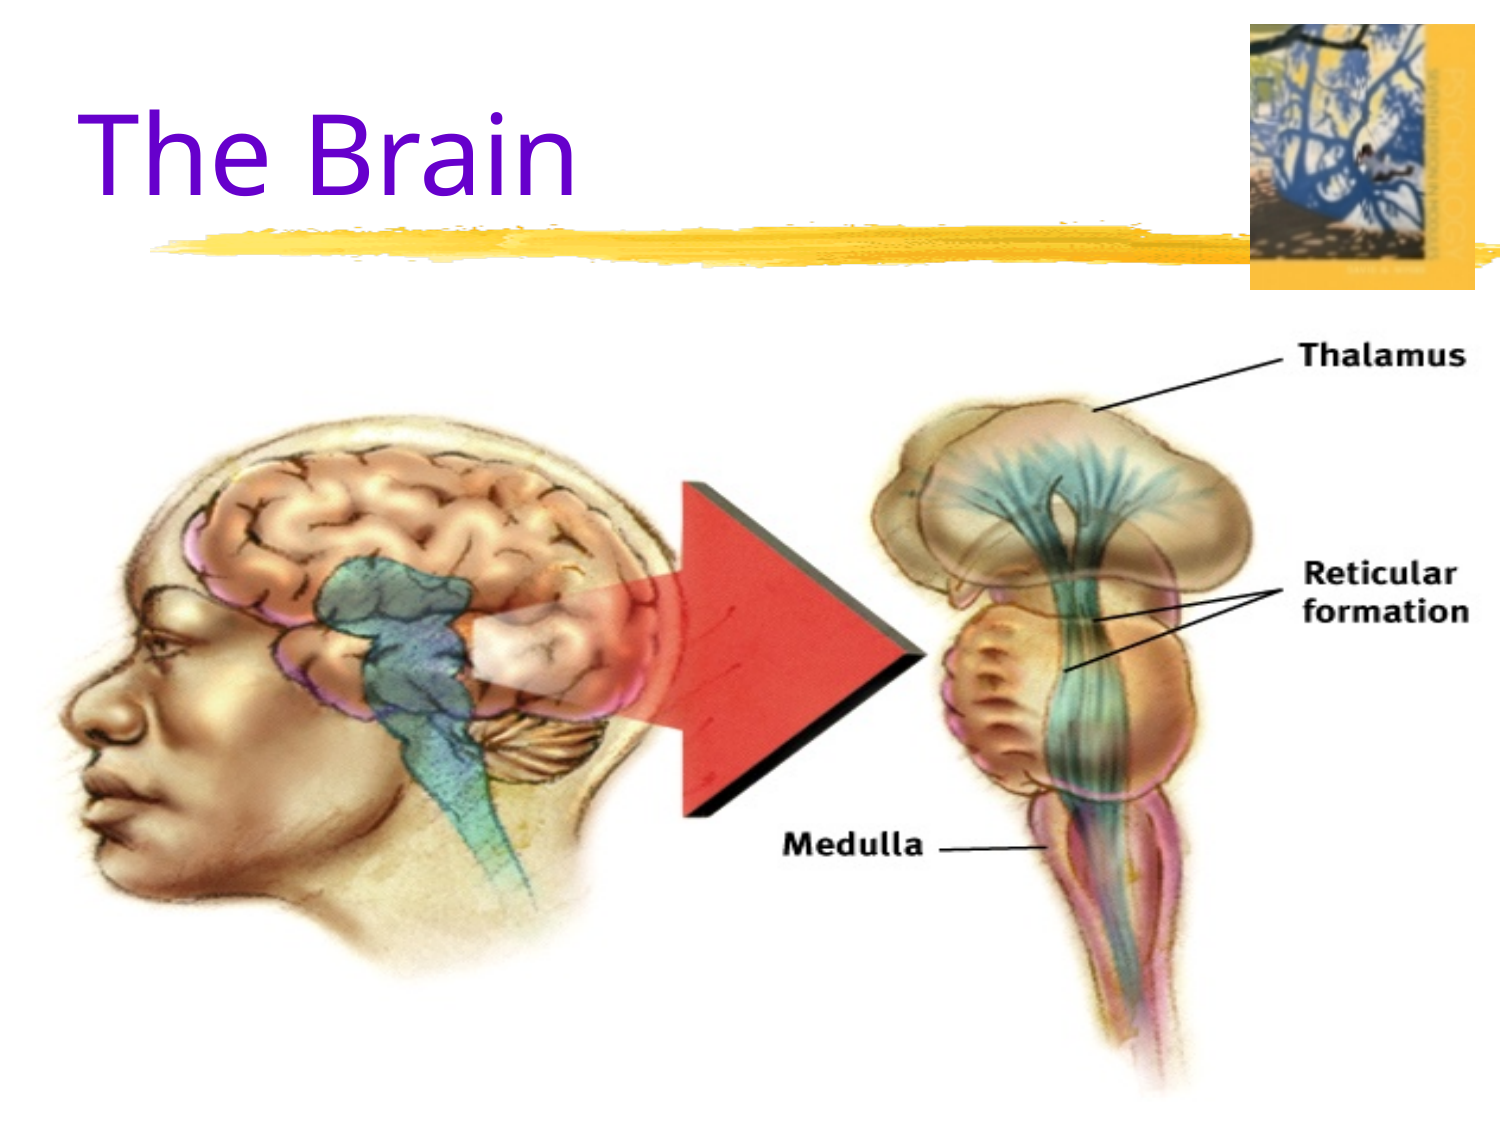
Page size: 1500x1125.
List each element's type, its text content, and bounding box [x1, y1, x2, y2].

picture [150, 24, 1500, 290]
title The Brain [62, 37, 1209, 226]
picture [0, 299, 1500, 1125]
